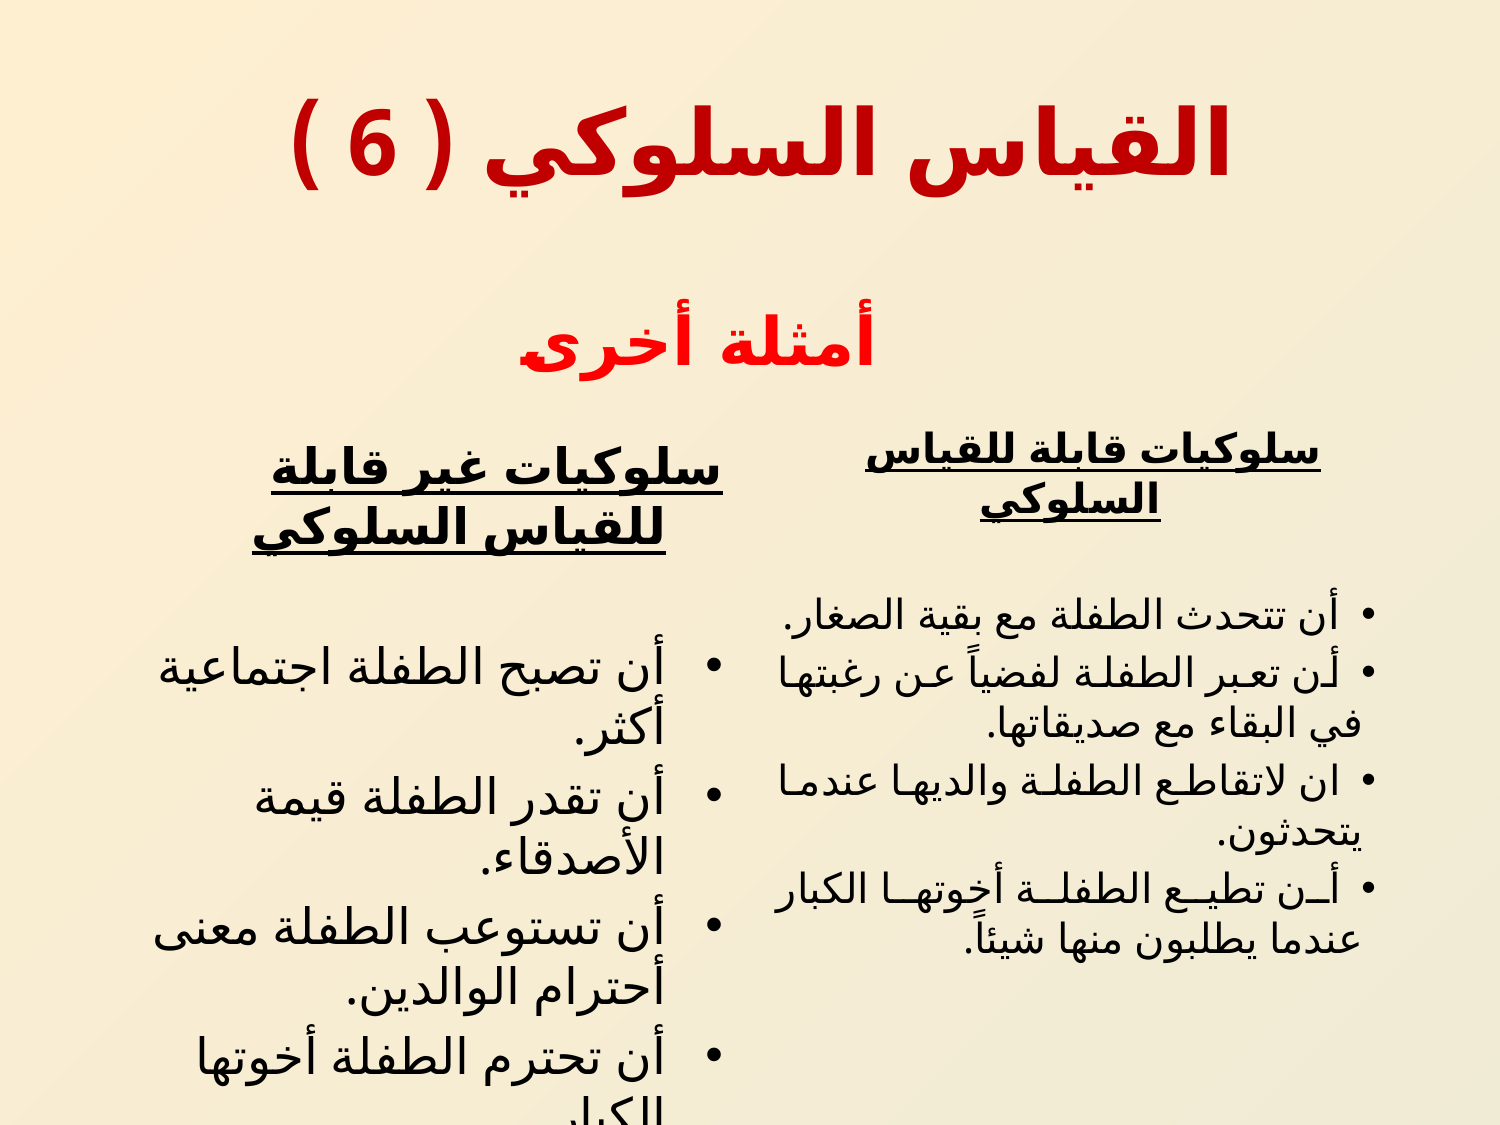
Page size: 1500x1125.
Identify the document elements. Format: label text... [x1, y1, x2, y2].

title القياس السلوكي ( 6 ) [75, 45, 1425, 233]
list أمثلة أخرى [75, 251, 1348, 387]
list سلوكيات قابلة للقياس السلوكي أن تتحدث الطفلة مع بقية الصغار. أن تعبر الطفلة لفضياً عن رغبتها في البقاء مع صديقاتها. ان لاتقاطع الطفلة والديها عندما يتحدثون. أن تطيع الطفلة أخوتها الكبار عندما يطلبون منها شيئاً. [761, 356, 1425, 1005]
list سلوكيات غير قابلة للقياس السلوكي أن تصبح الطفلة اجتماعية أكثر. أن تقدر الطفلة قيمة الأصدقاء. أن تستوعب الطفلة معنى أحترام الوالدين. أن تحترم الطفلة أخوتها الكبار. [75, 356, 738, 1005]
